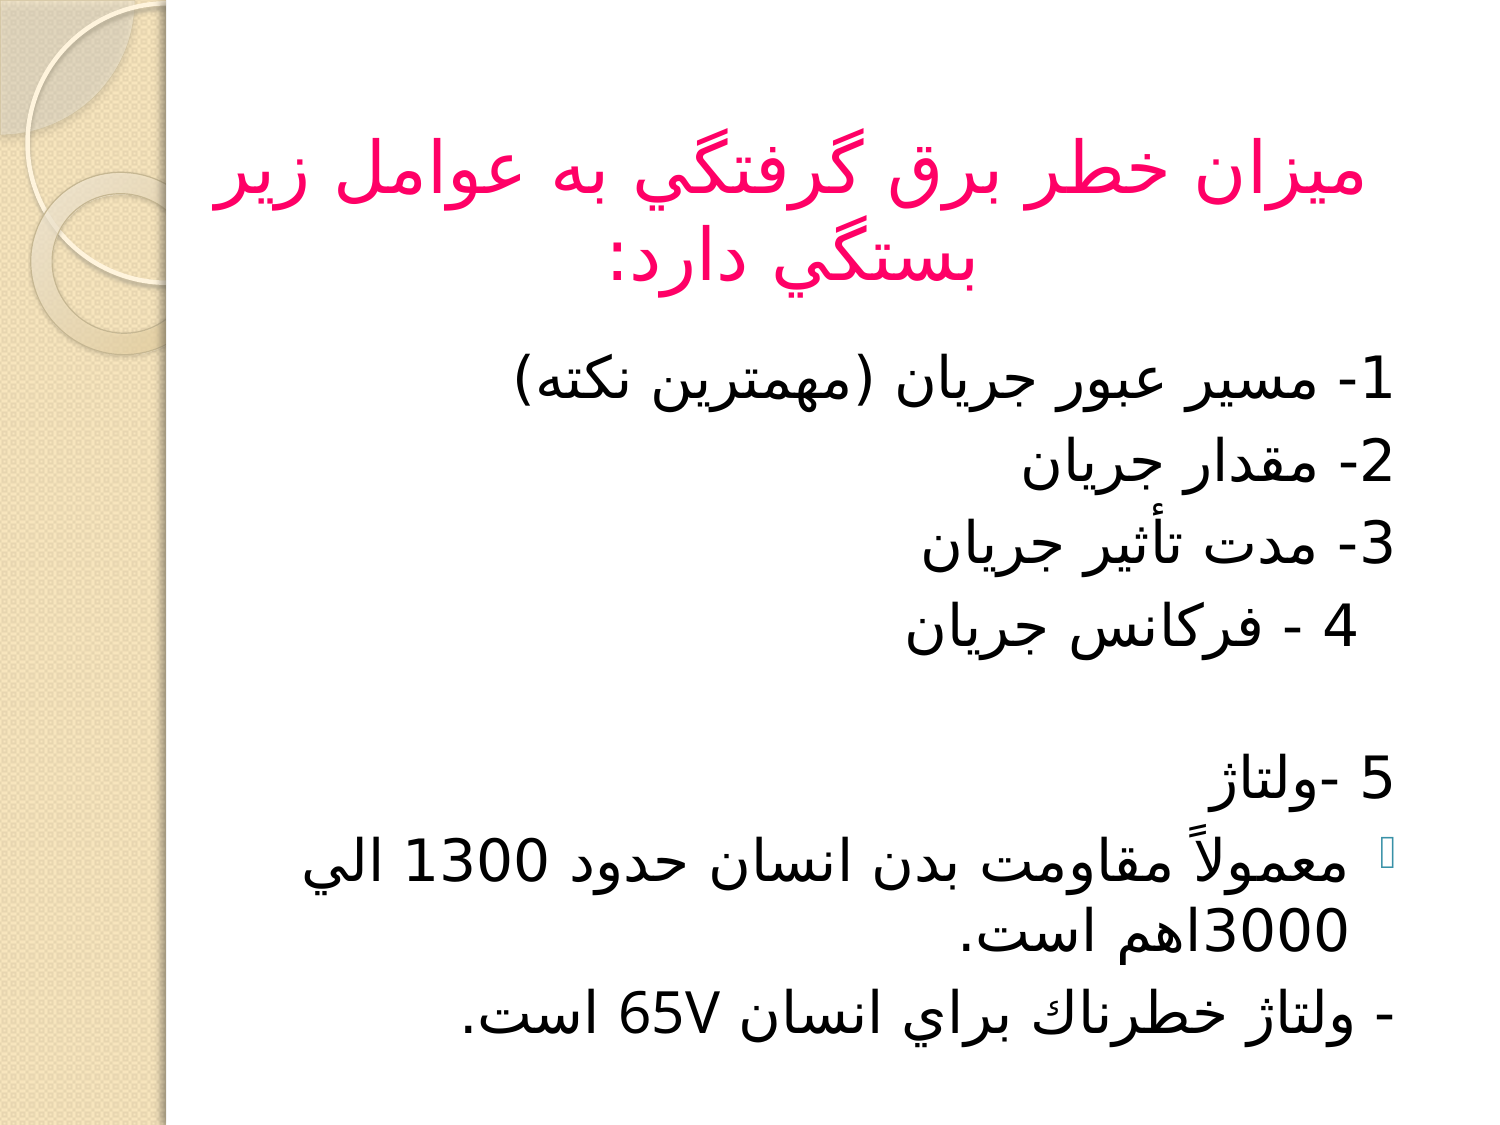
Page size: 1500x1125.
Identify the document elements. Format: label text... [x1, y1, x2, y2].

title ميزان خطر برق گرفتگي به عوامل زير بستگي دارد: [159, 113, 1425, 303]
list 1- مسير عبور جريان (مهمترين نكته) 2- مقدار جريان 3- مدت تأثير جريان 4 - فركانس جريان 5 -ولتاژ معمولاً مقاومت بدن انسان حدود 1300 الي 3000اهم است. - ولتاژ خطرناك براي انسان 65V است. [75, 332, 1425, 1047]
